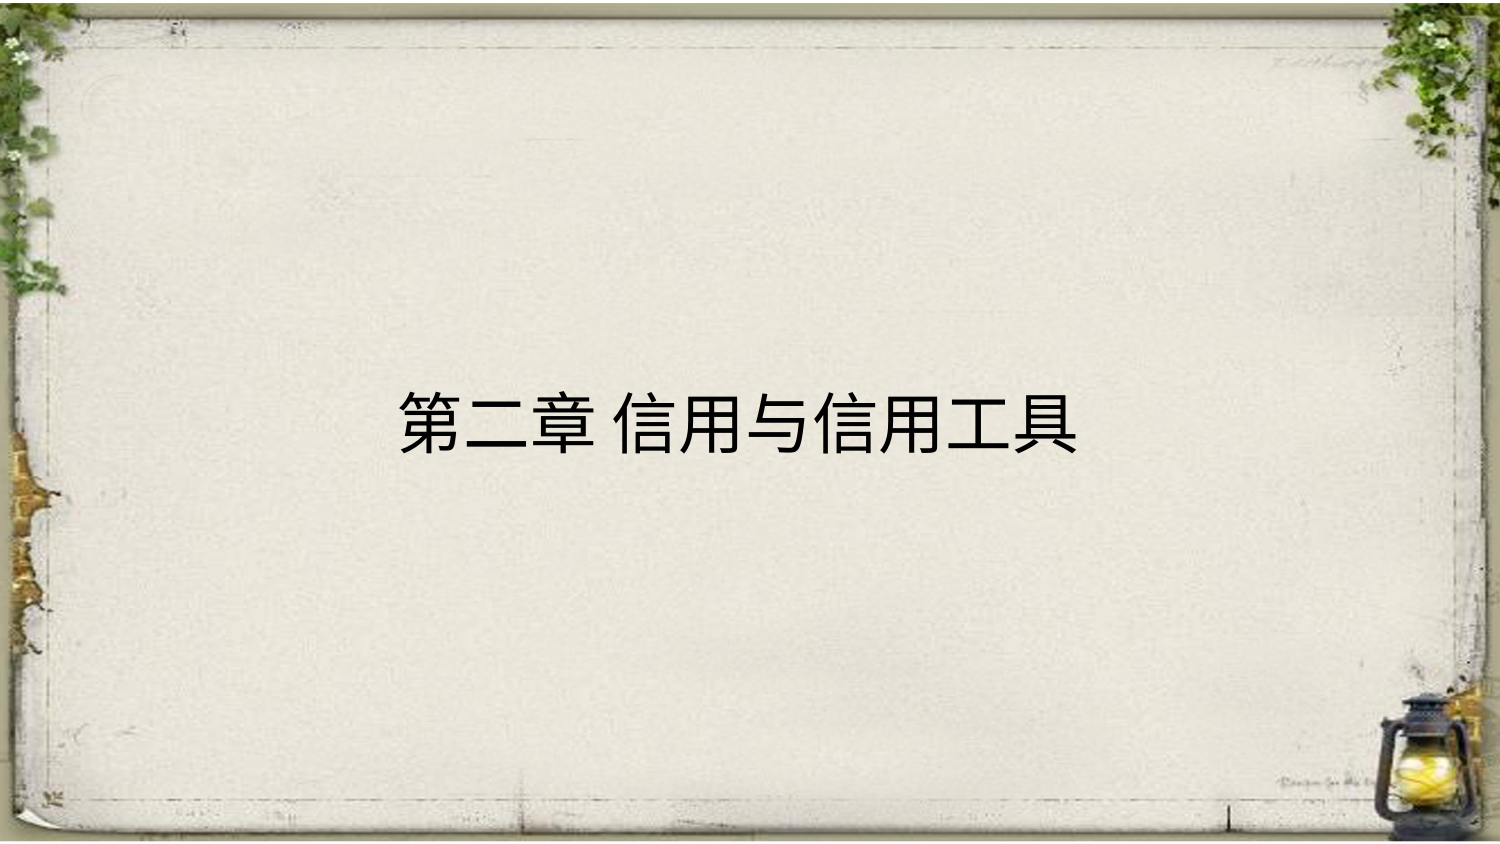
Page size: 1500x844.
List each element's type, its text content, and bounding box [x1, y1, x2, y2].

picture [0, 0, 1500, 844]
text_box 第二章 信用与信用工具 [382, 334, 1095, 469]
